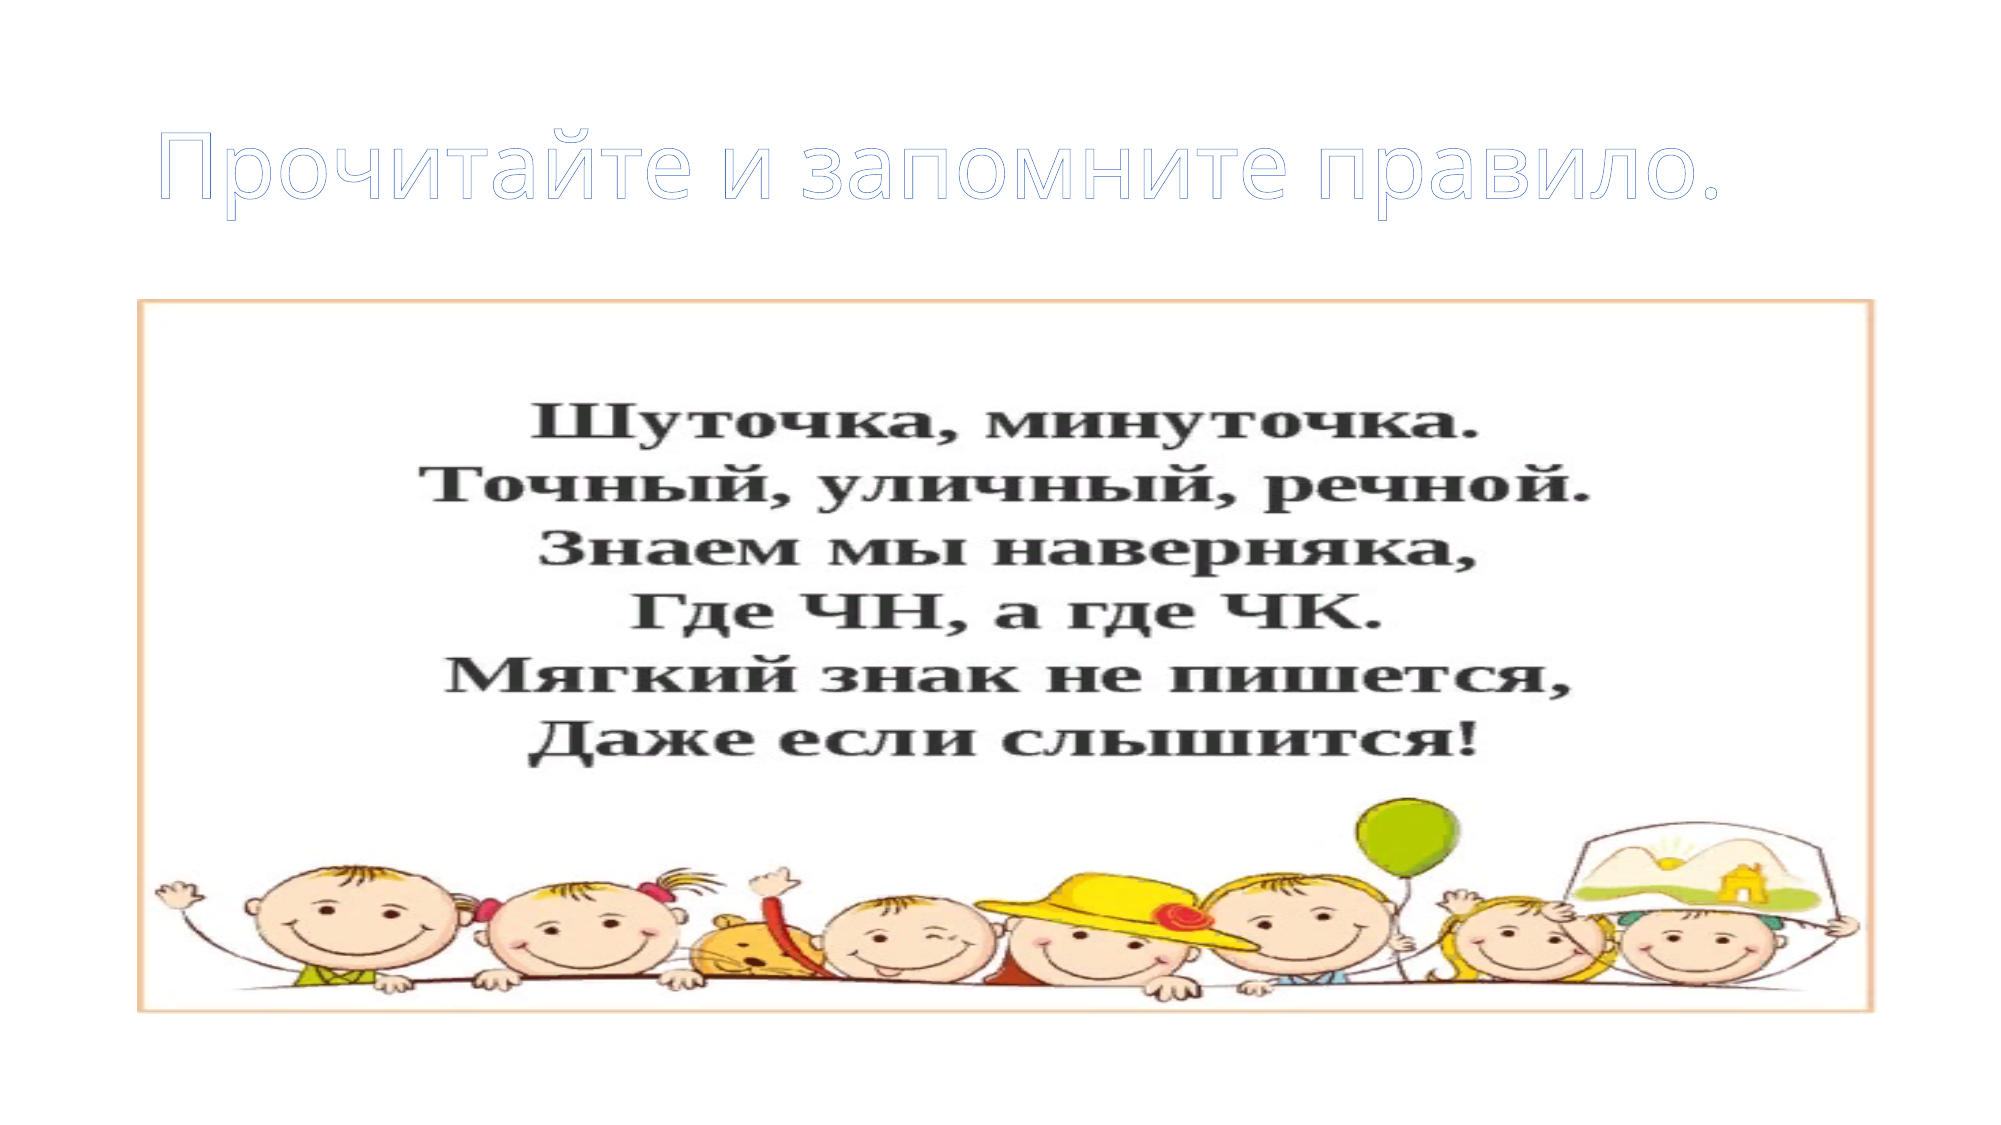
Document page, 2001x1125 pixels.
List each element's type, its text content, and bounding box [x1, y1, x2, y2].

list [137, 299, 1880, 1014]
title Прочитайте и запомните правило. [137, 59, 1863, 278]
